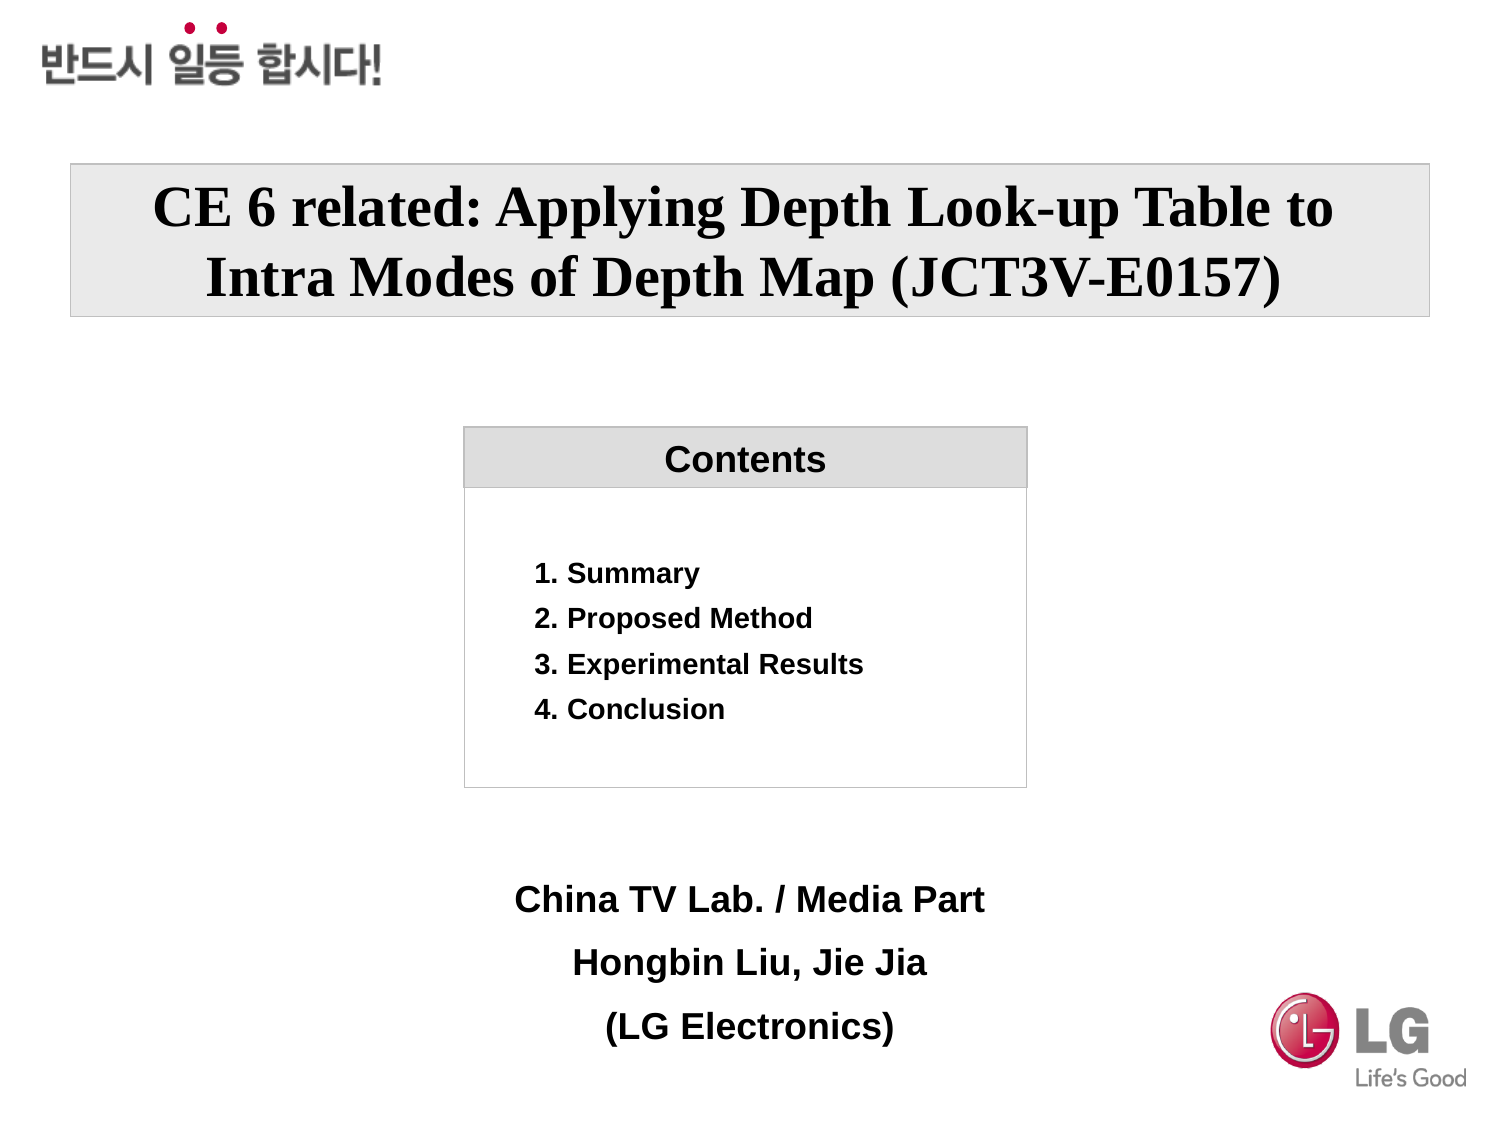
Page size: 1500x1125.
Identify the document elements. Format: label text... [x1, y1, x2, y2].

text_box Contents [463, 427, 1028, 488]
text_box China TV Lab. / Media Part Hongbin Liu, Jie Jia (LG Electronics) [363, 867, 1137, 1055]
text_box [70, 163, 1430, 317]
picture [1269, 985, 1466, 1093]
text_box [31, 21, 384, 97]
text_box CE 6 related: Applying Depth Look-up Table to Intra Modes of Depth Map (JCT3V-E0157) [93, 160, 1395, 316]
text_box 1. Summary 2. Proposed Method 3. Experimental Results 4. Conclusion [464, 488, 1027, 787]
